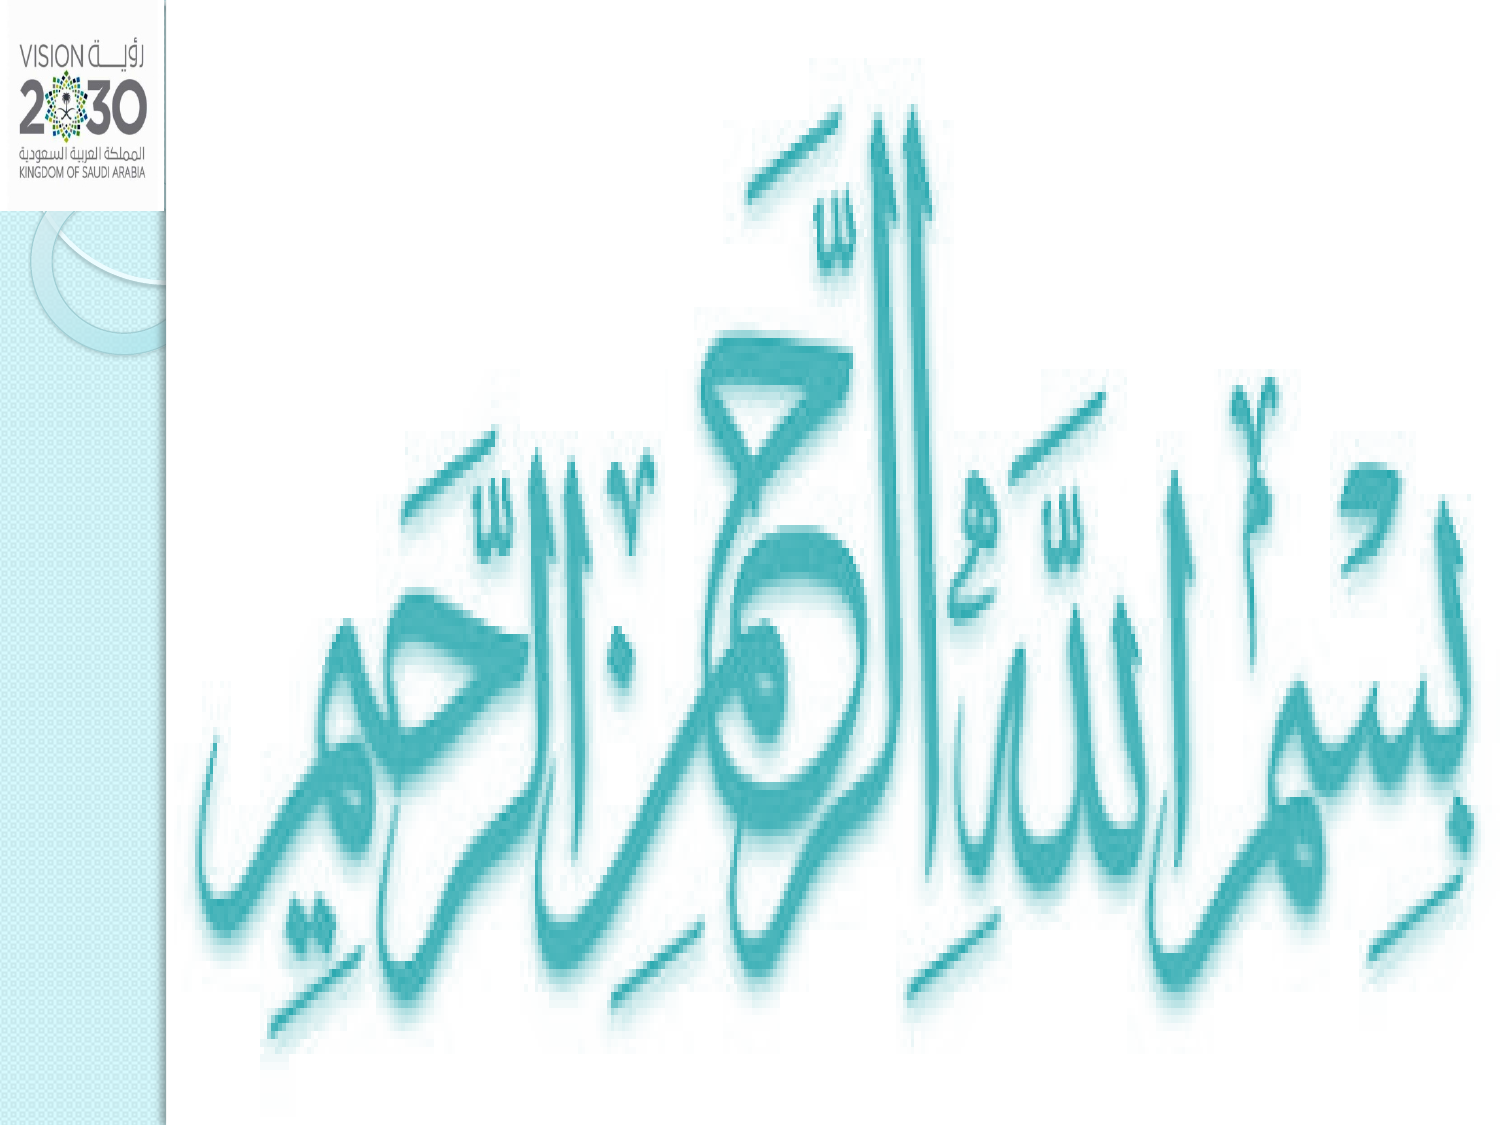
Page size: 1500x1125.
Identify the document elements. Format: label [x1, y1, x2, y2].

picture [0, 0, 165, 211]
picture [174, 58, 1500, 1125]
